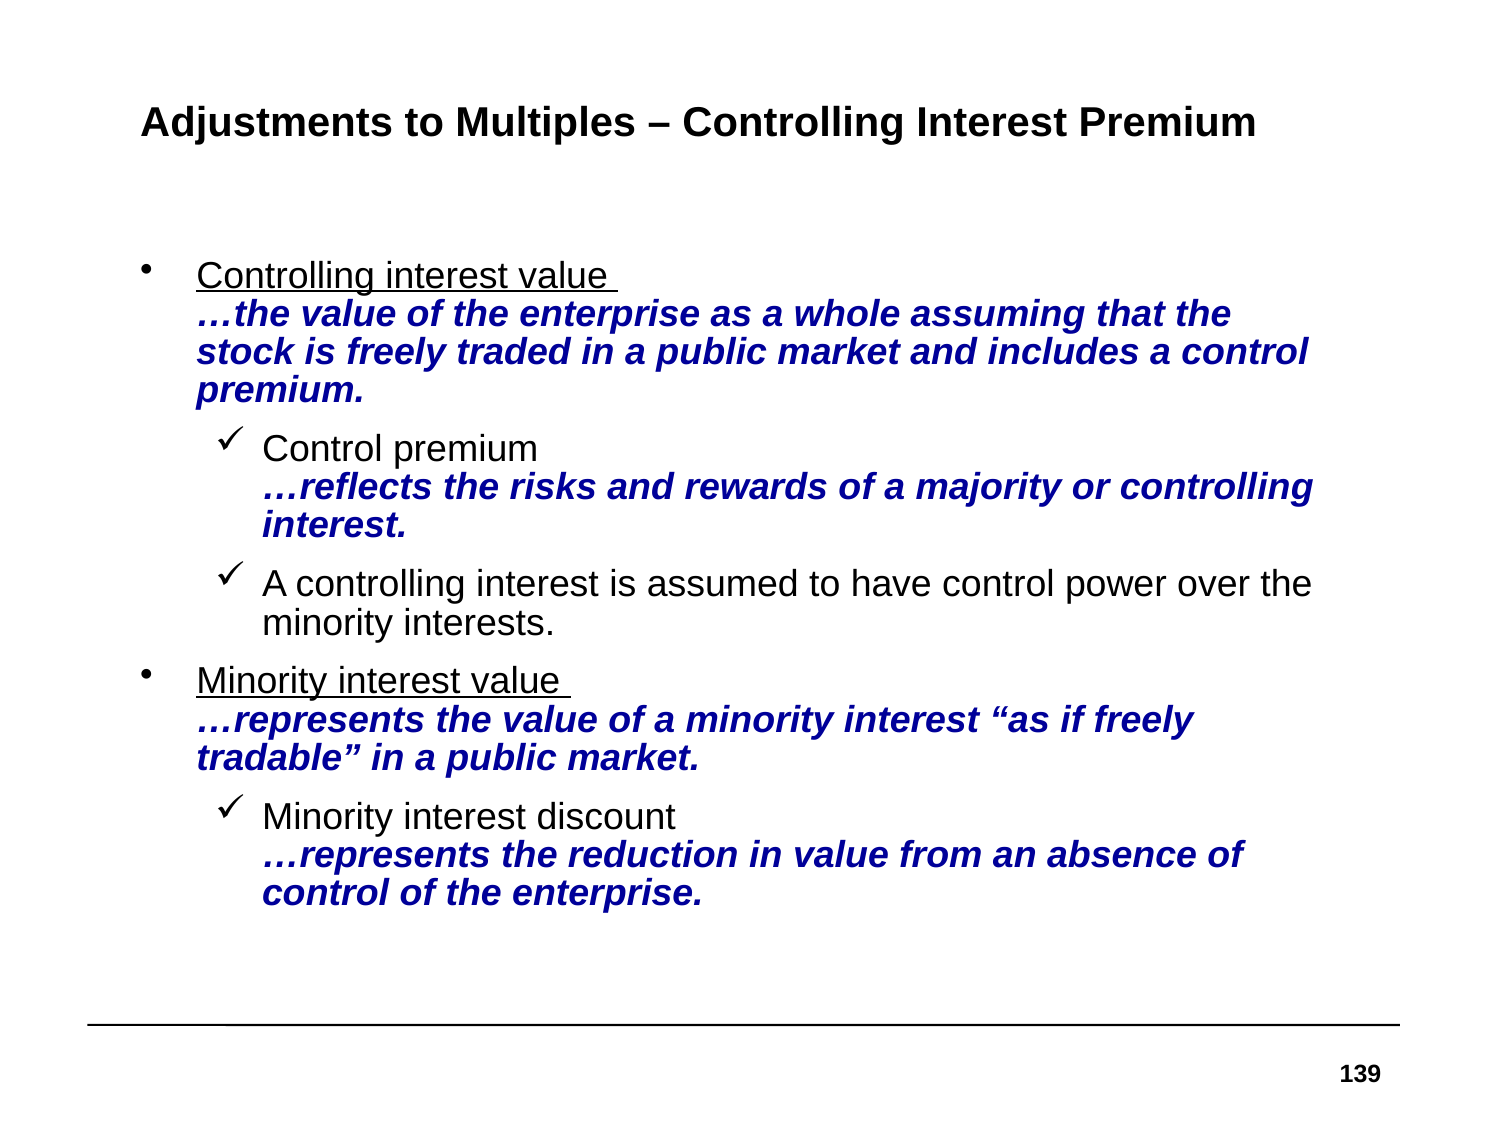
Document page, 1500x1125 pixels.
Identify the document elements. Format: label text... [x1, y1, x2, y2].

title Adjustments to Multiples – Controlling Interest Premium [125, 87, 1375, 225]
list Controlling interest value …the value of the enterprise as a whole assuming that the stock is freely traded in a public market and includes a control premium. Control premium …reflects the risks and rewards of a majority or controlling interest. A controlling interest is assumed to have control power over the minority interests. Minority interest value …represents the value of a minority interest “as if freely tradable” in a public market. Minority interest discount …represents the reduction in value from an absence of control of the enterprise. [125, 249, 1338, 1000]
